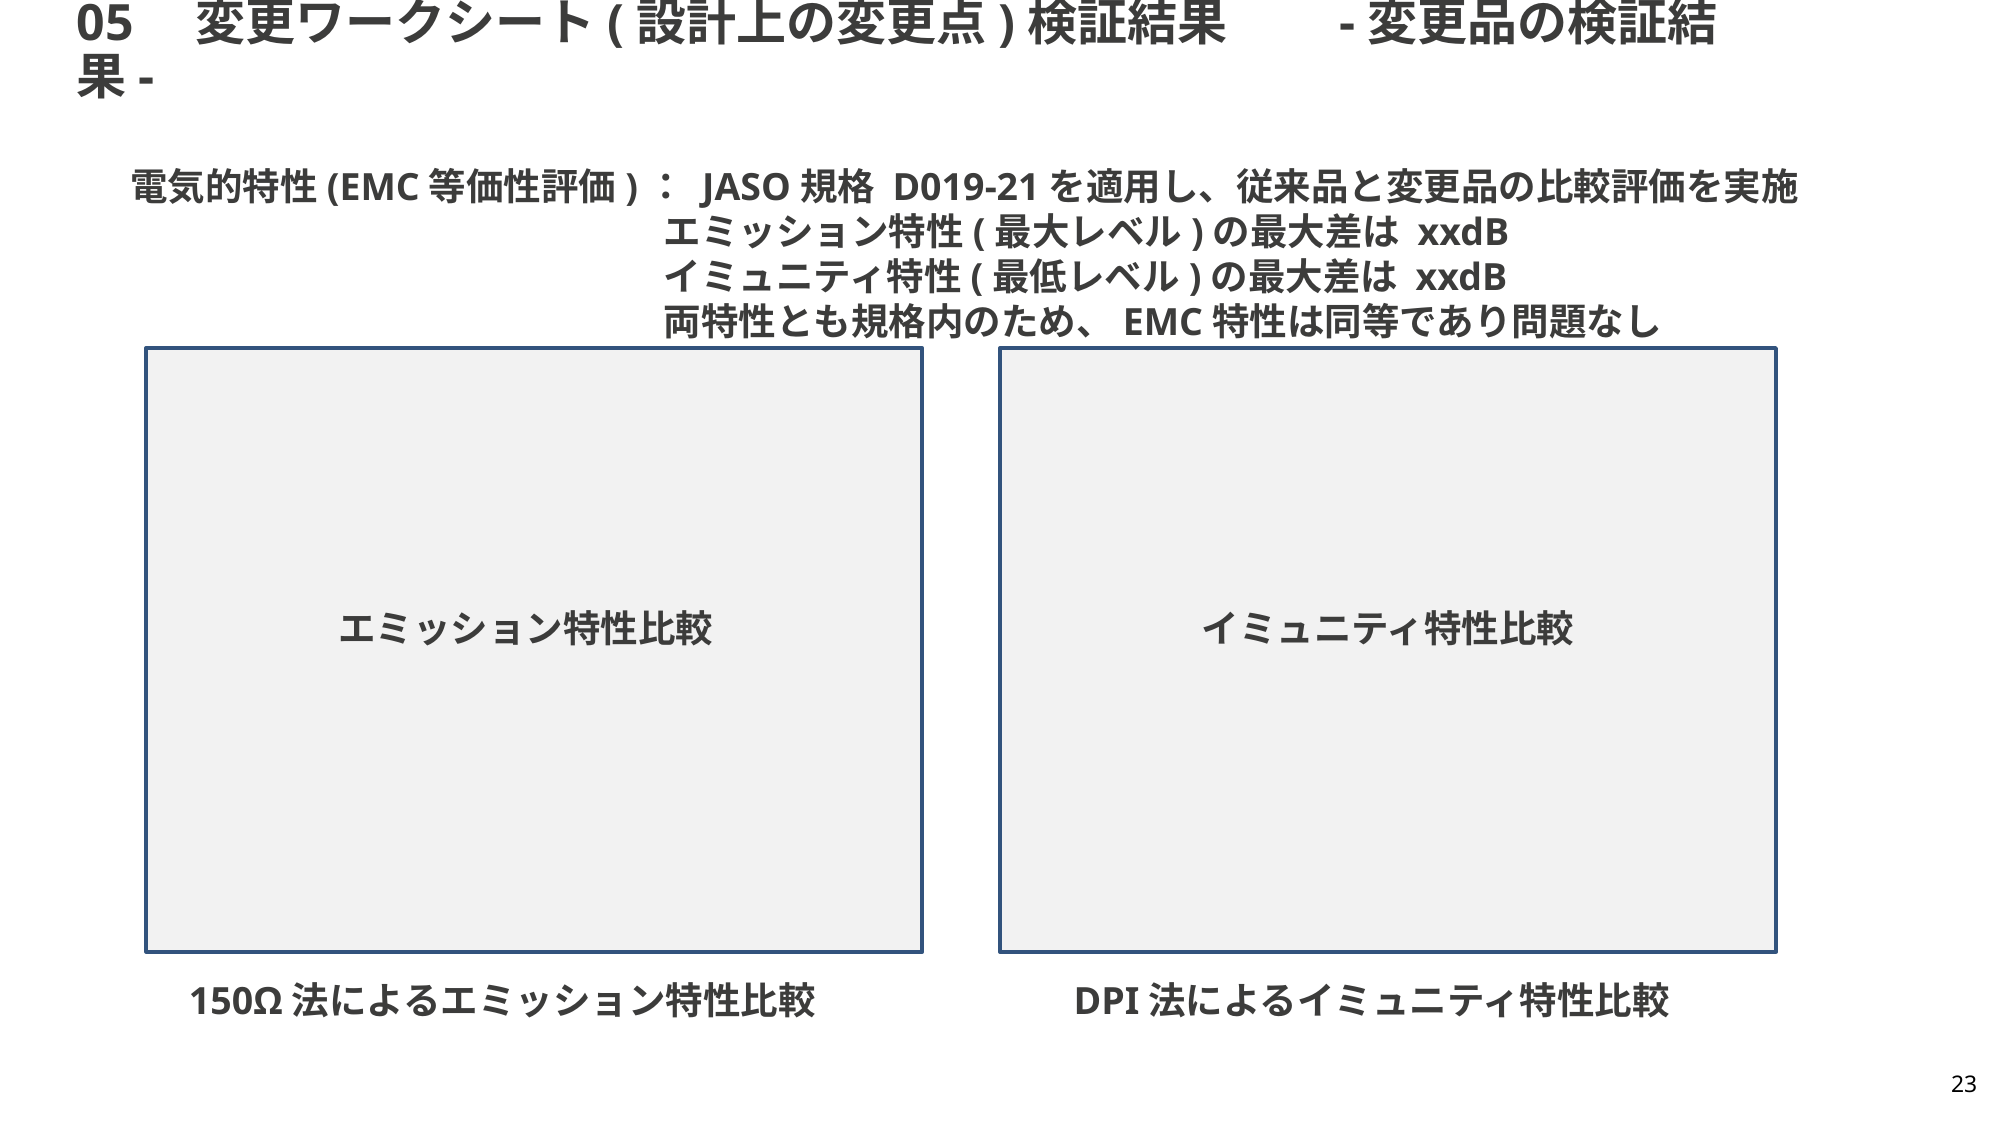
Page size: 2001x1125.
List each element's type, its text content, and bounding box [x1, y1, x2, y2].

title 05 変更ワークシート(設計上の変更点)検証結果 -変更品の検証結果- [0, 0, 1877, 123]
text_box イミュニティ特性比較 [998, 346, 1778, 954]
text_box 150Ω法によるエミッション特性比較 [174, 969, 831, 1030]
text_box DPI法によるイミュニティ特性比較 [1058, 969, 1685, 1030]
text_box エミッション特性比較 [144, 346, 924, 954]
text_box 電気的特性(EMC等価性評価)： JASO規格 D019-21を適用し、従来品と変更品の比較評価を実施 エミッション特性(最大レベル)の最大差は xxdB イミュニティ特性(最低レベル)の最大差は xxdB 両特性とも規格内のため、EMC特性は同等であり問題なし [115, 155, 1932, 351]
